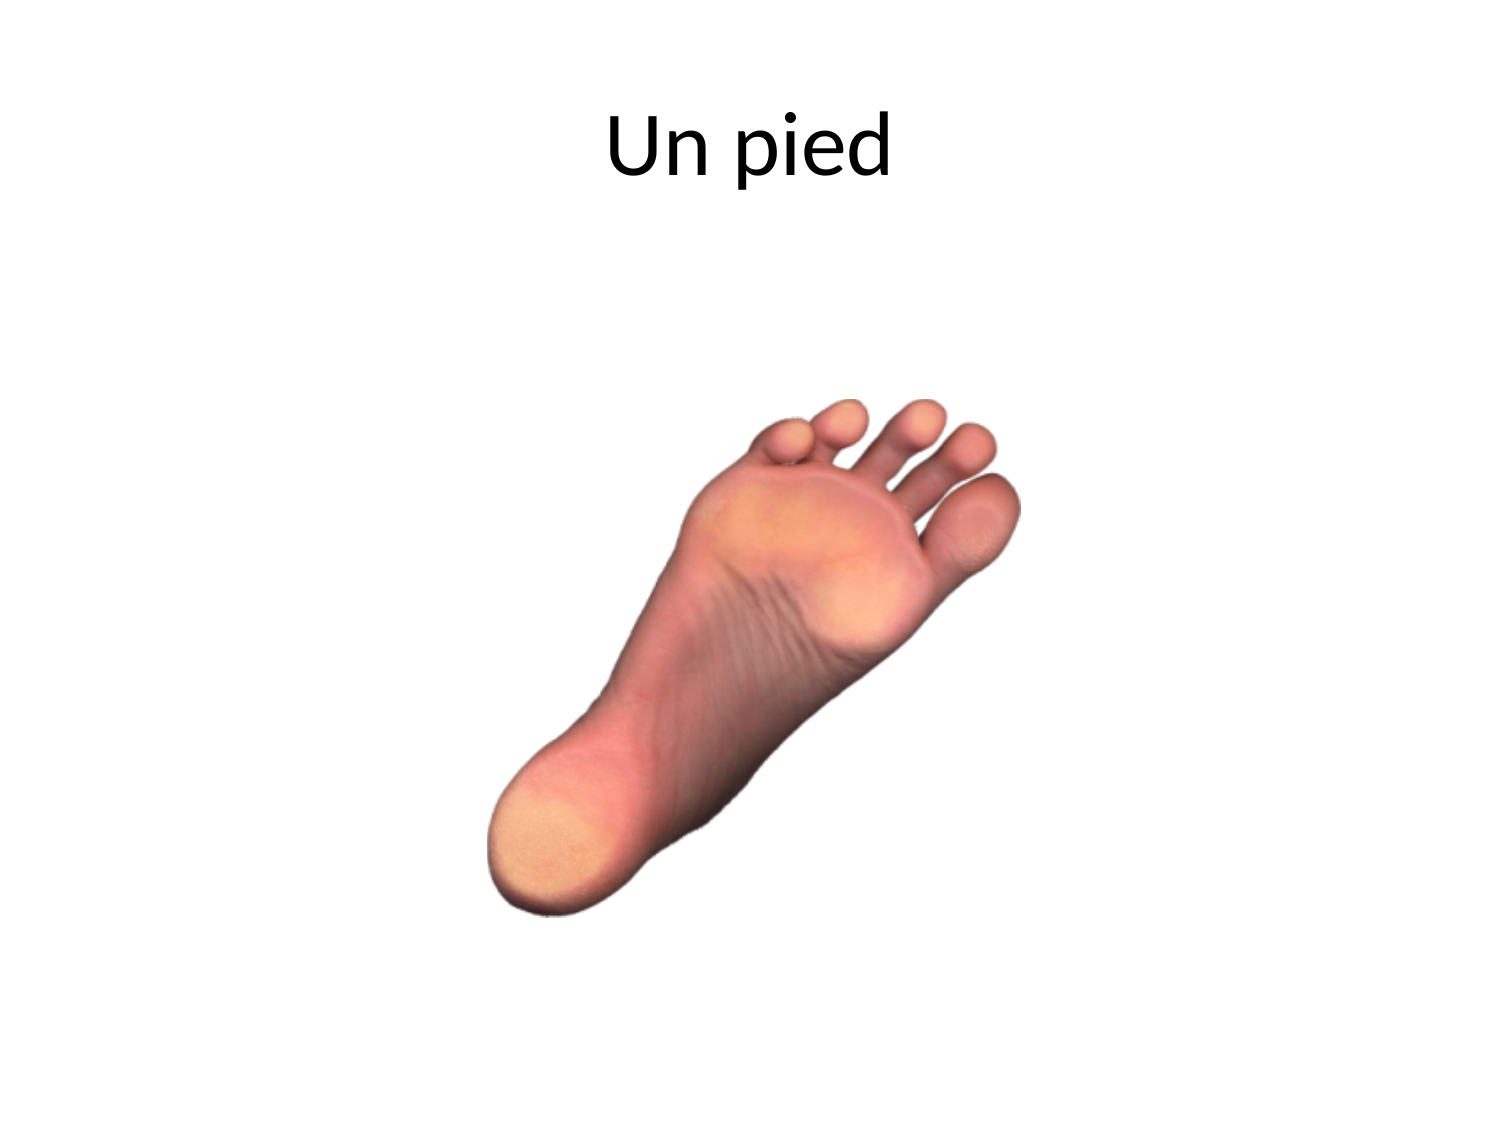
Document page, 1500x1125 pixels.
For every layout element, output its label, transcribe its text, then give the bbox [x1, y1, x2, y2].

picture [487, 399, 1021, 918]
title Un pied [75, 45, 1425, 233]
